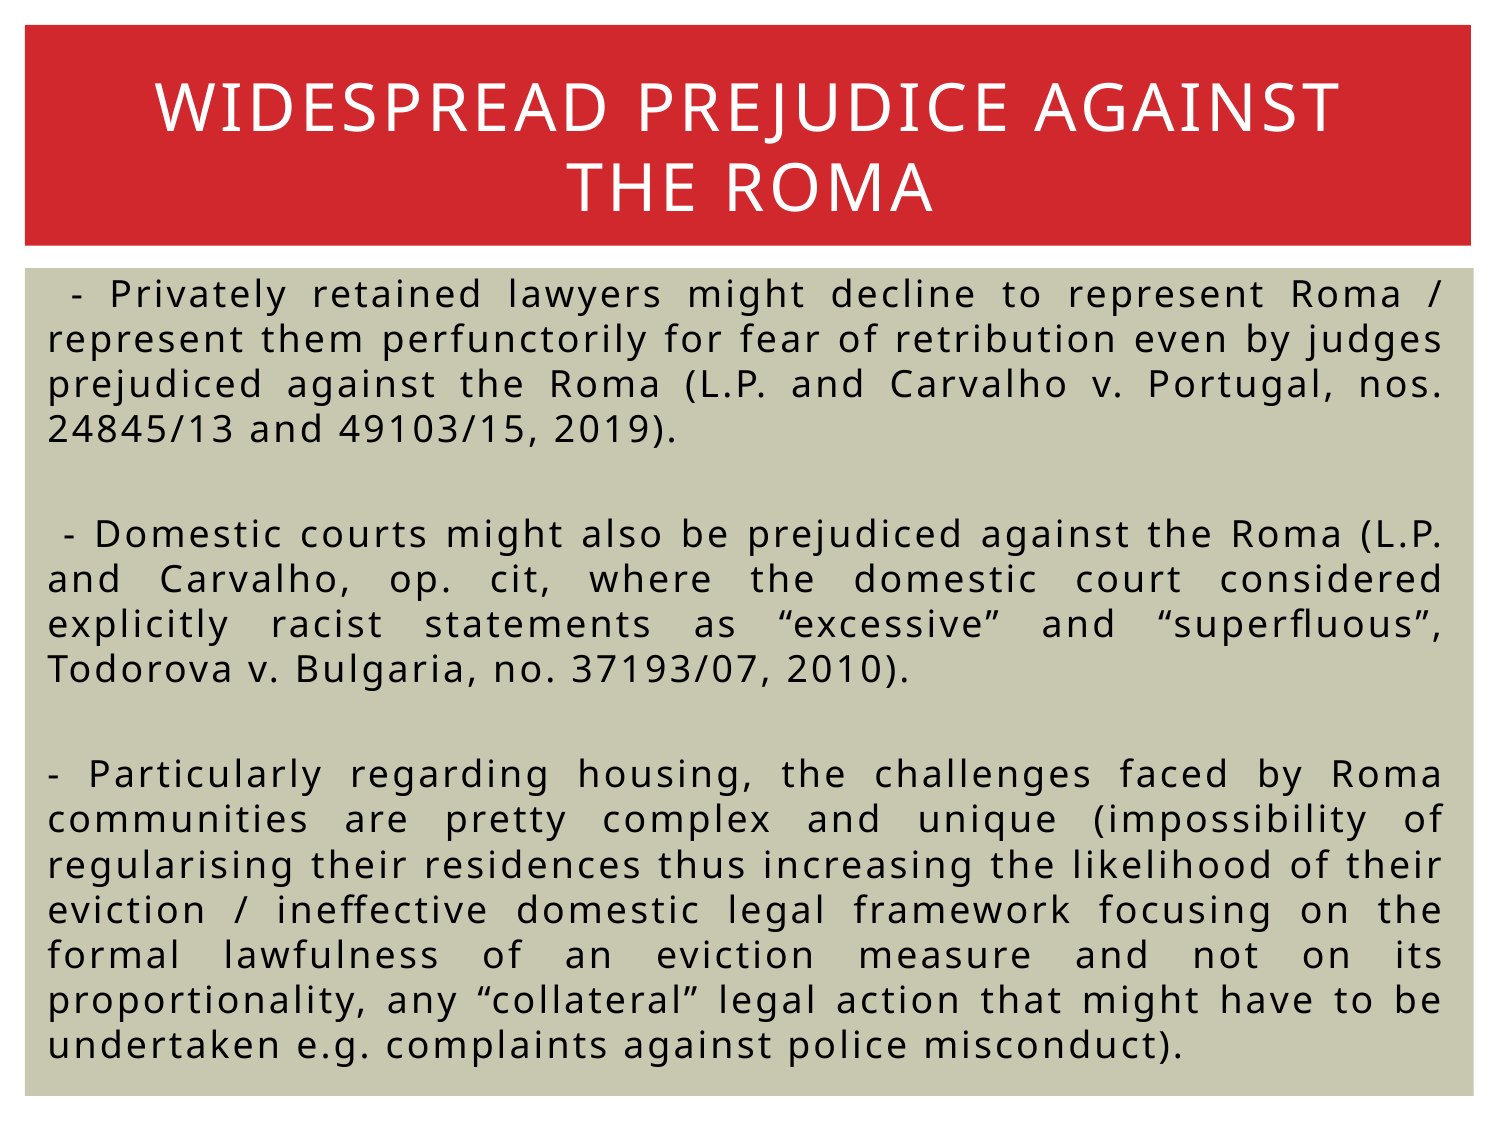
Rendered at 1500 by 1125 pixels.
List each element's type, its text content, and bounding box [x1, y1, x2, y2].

list - Privately retained lawyers might decline to represent Roma / represent them perfunctorily for fear of retribution even by judges prejudiced against the Roma (L.P. and Carvalho v. Portugal, nos. 24845/13 and 49103/15, 2019). - Domestic courts might also be prejudiced against the Roma (L.P. and Carvalho, op. cit, where the domestic court considered explicitly racist statements as “excessive” and “superfluous”, Todorova v. Bulgaria, no. 37193/07, 2010). - Particularly regarding housing, the challenges faced by Roma communities are pretty complex and unique (impossibility of regularising their residences thus increasing the likelihood of their eviction / ineffective domestic legal framework focusing on the formal lawfulness of an eviction measure and not on its proportionality, any “collateral” legal action that might have to be undertaken e.g. complaints against police misconduct). [24, 262, 1463, 1075]
title Widespread prejudice against the Roma [62, 58, 1438, 232]
